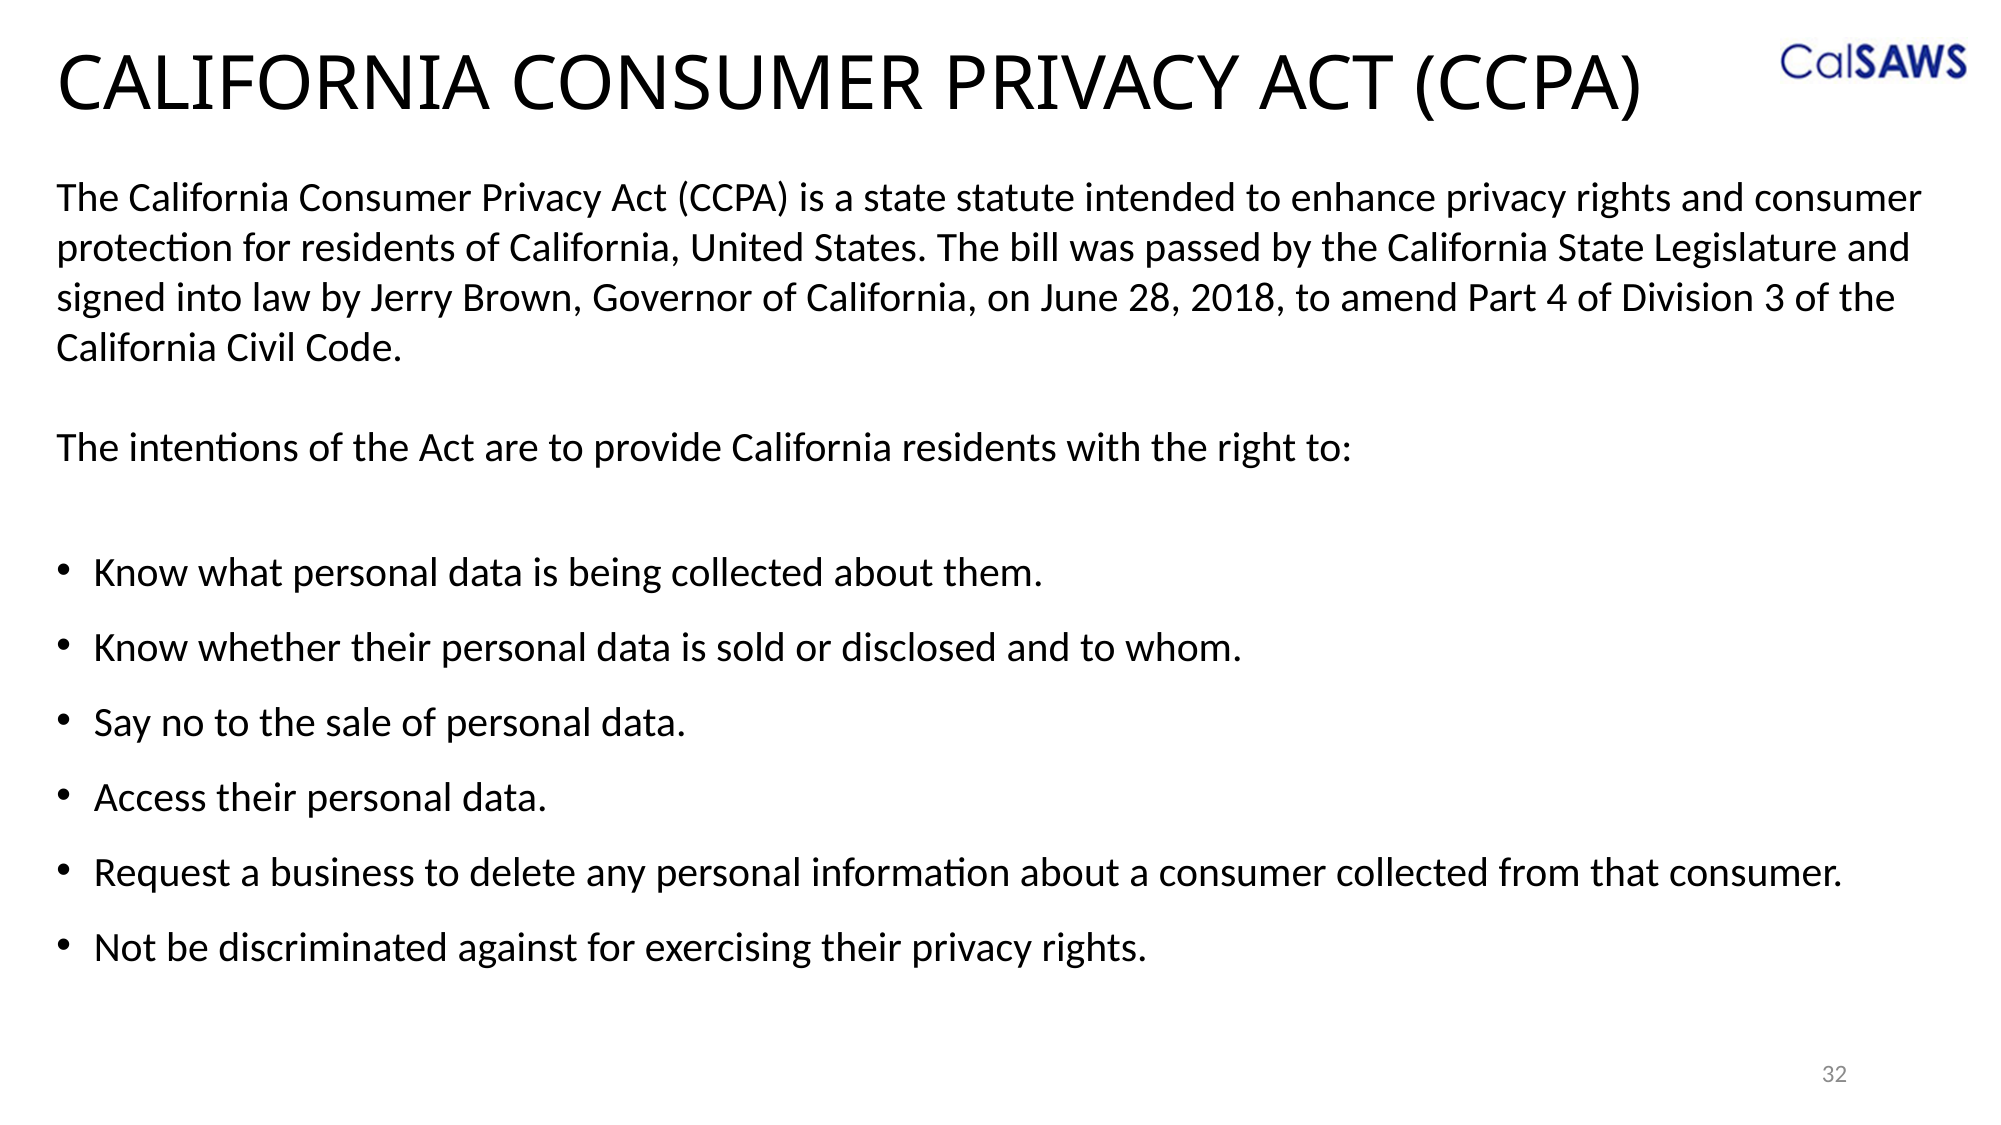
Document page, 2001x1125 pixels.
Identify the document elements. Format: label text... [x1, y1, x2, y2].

picture [1780, 37, 1968, 84]
list The California Consumer Privacy Act (CCPA) is a state statute intended to enhance privacy rights and consumer protection for residents of California, United States. The bill was passed by the California State Legislature and signed into law by Jerry Brown, Governor of California, on June 28, 2018, to amend Part 4 of Division 3 of the California Civil Code. The intentions of the Act are to provide California residents with the right to: Know what personal data is being collected about them. Know whether their personal data is sold or disclosed and to whom. Say no to the sale of personal data. Access their personal data. Request a business to delete any personal information about a consumer collected from that consumer. Not be discriminated against for exercising their privacy rights. [41, 161, 1968, 903]
slide_number 32 [1412, 1042, 1863, 1103]
title CALIFORNIA CONSUMER PRIVACY ACT (CCPA) [41, 27, 1970, 142]
